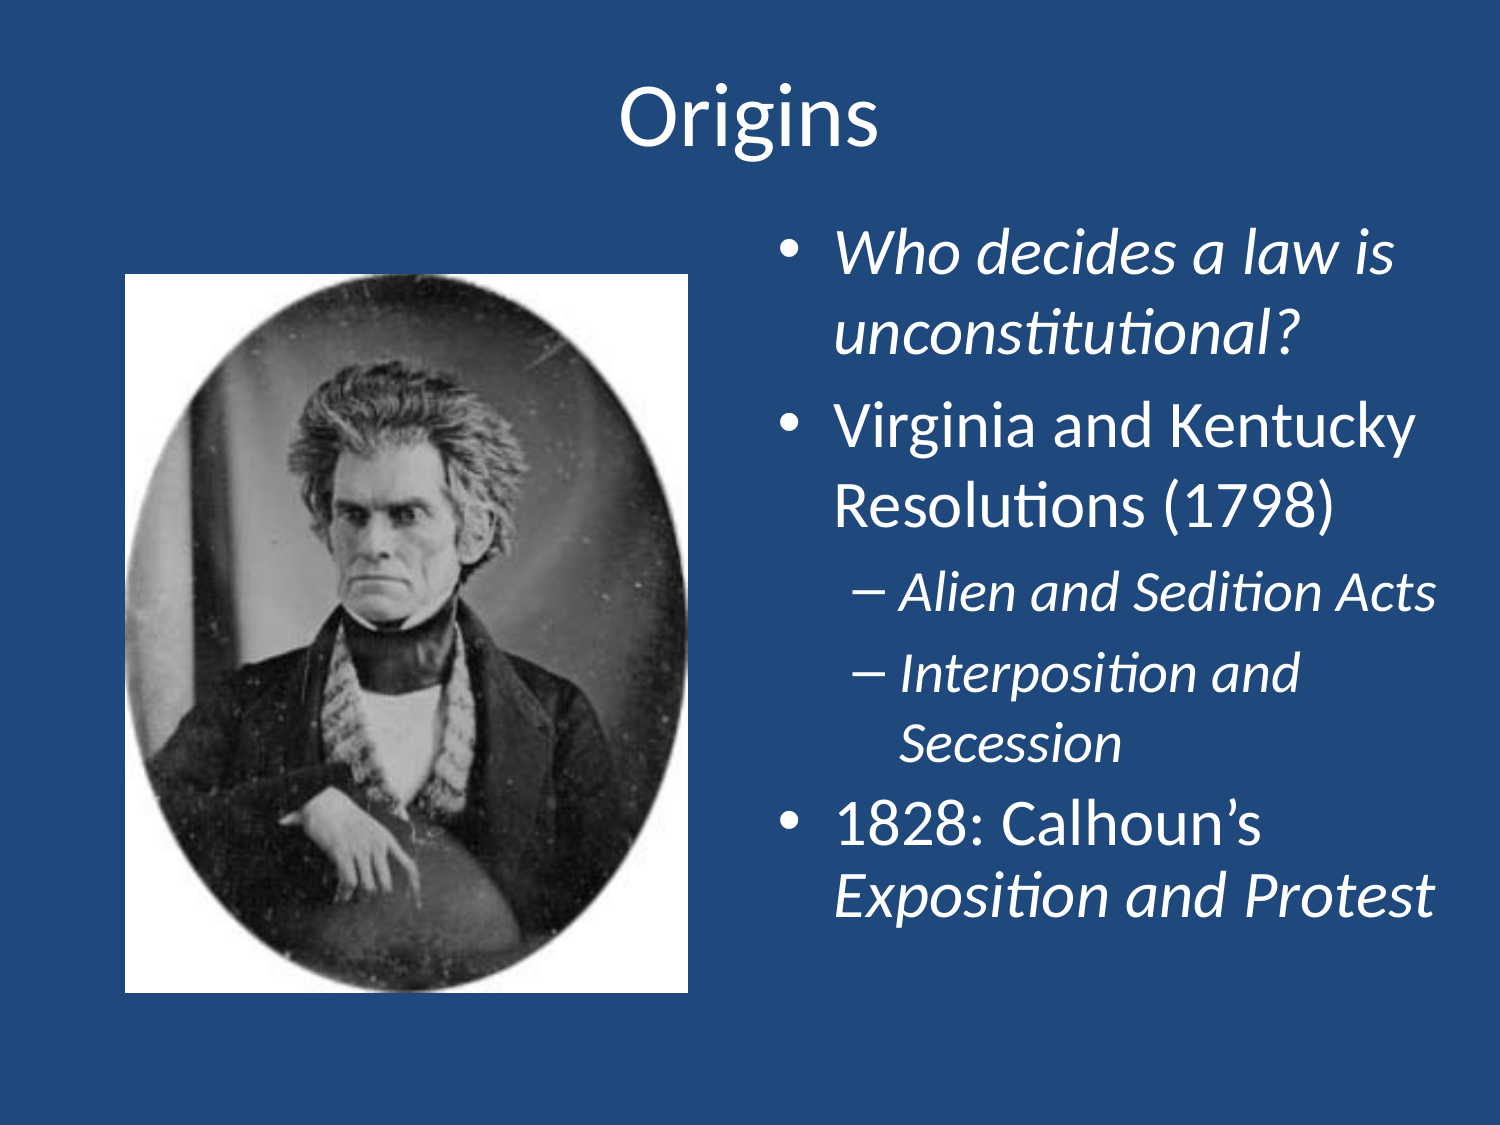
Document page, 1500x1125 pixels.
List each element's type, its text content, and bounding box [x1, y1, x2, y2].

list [124, 274, 688, 993]
list Who decides a law is unconstitutional? Virginia and Kentucky Resolutions (1798) Alien and Sedition Acts Interposition and Secession 1828: Calhoun’s Exposition and Protest [762, 200, 1500, 1005]
title Origins [75, 45, 1425, 175]
